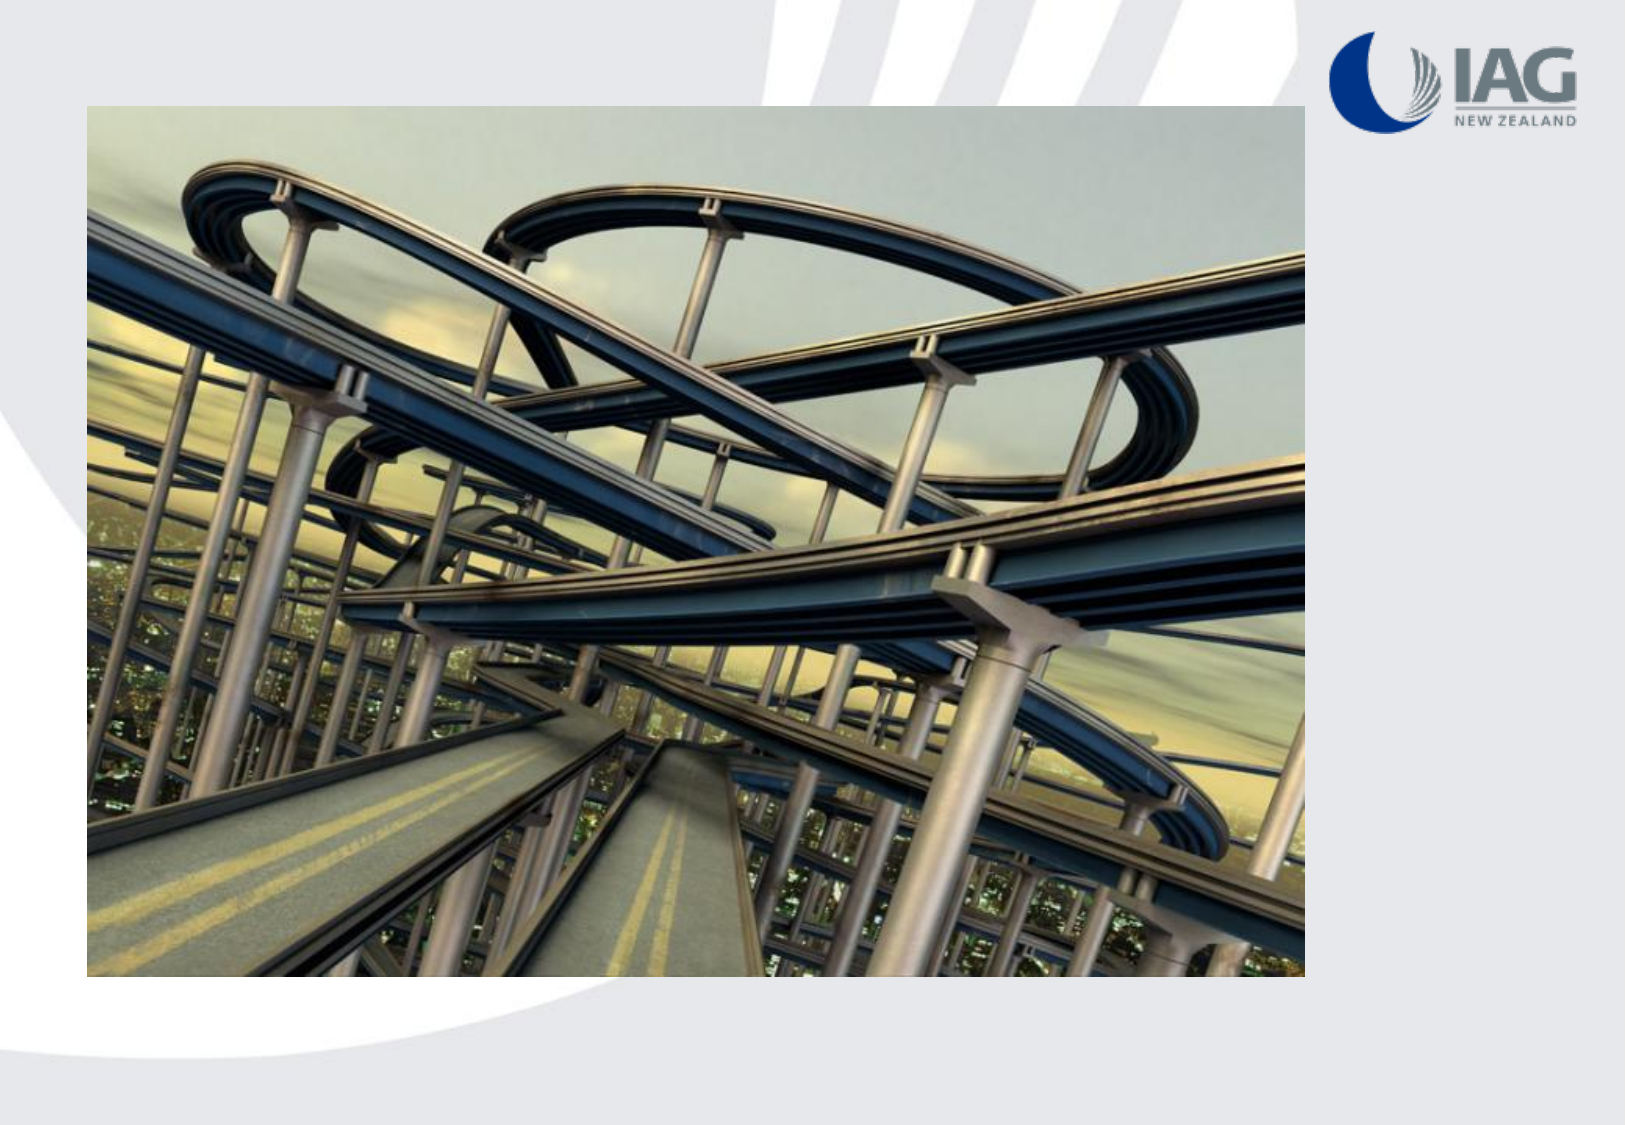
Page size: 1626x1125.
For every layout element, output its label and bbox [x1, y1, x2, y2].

picture [0, 0, 1625, 1125]
list [87, 106, 1305, 978]
